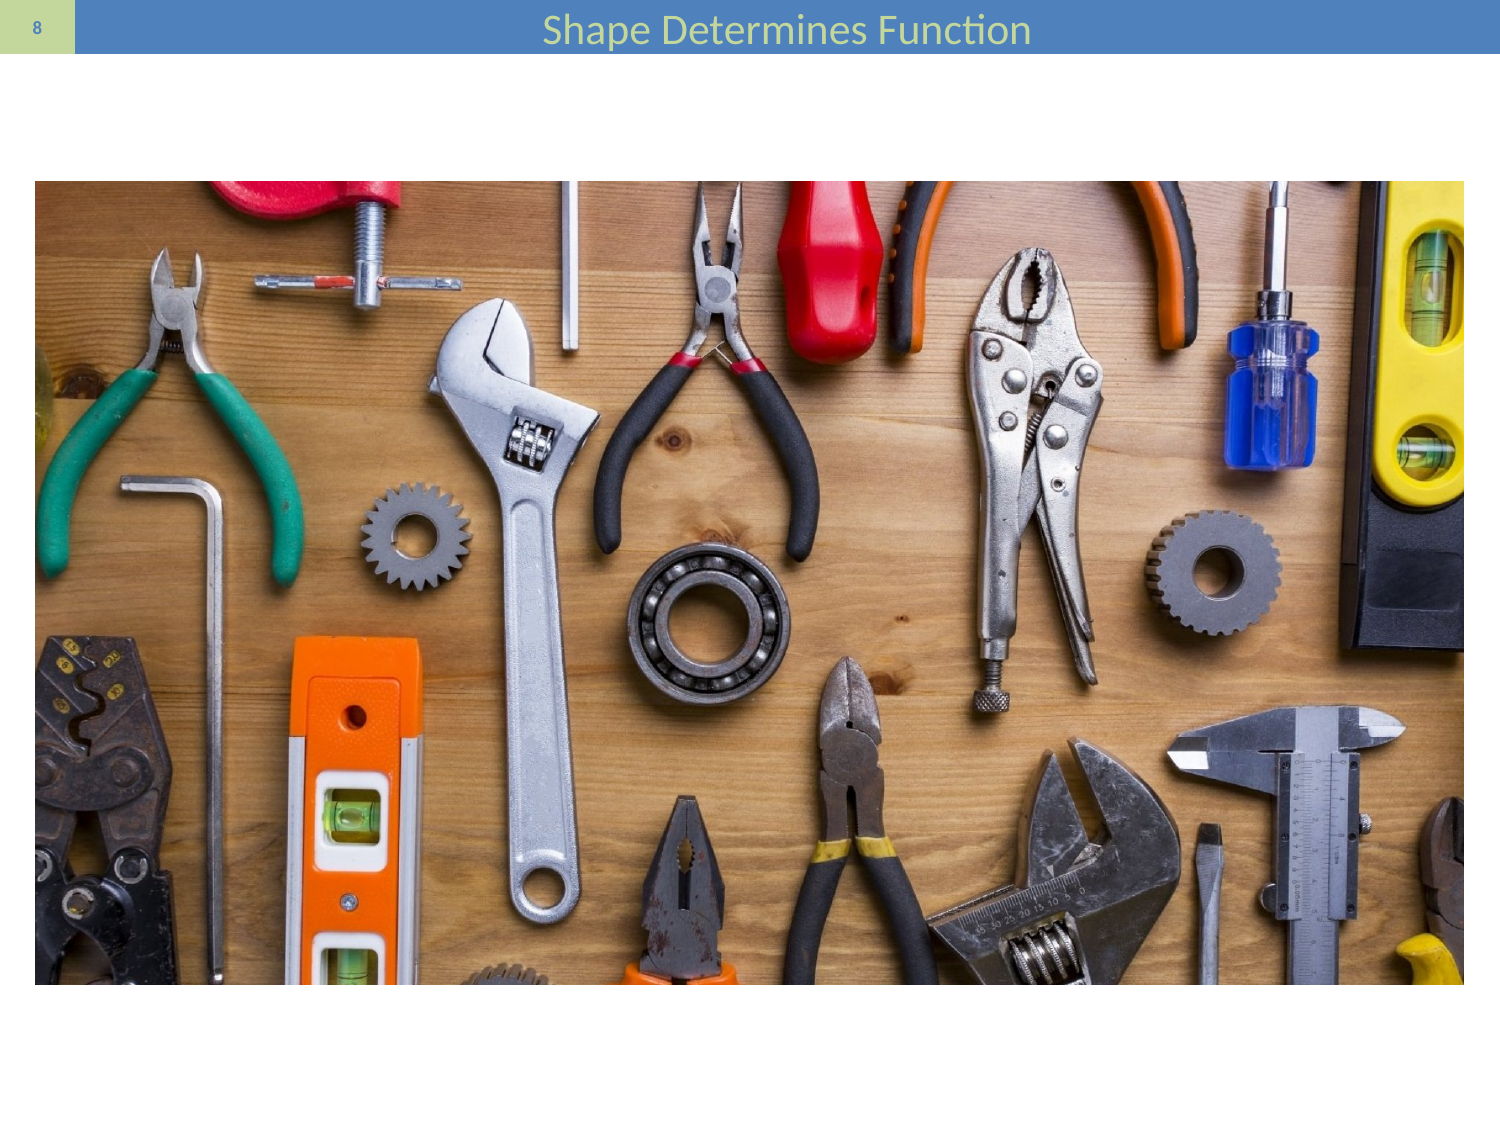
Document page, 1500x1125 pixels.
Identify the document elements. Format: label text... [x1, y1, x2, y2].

picture [35, 180, 1465, 985]
title Shape Determines Function [75, 0, 1500, 54]
